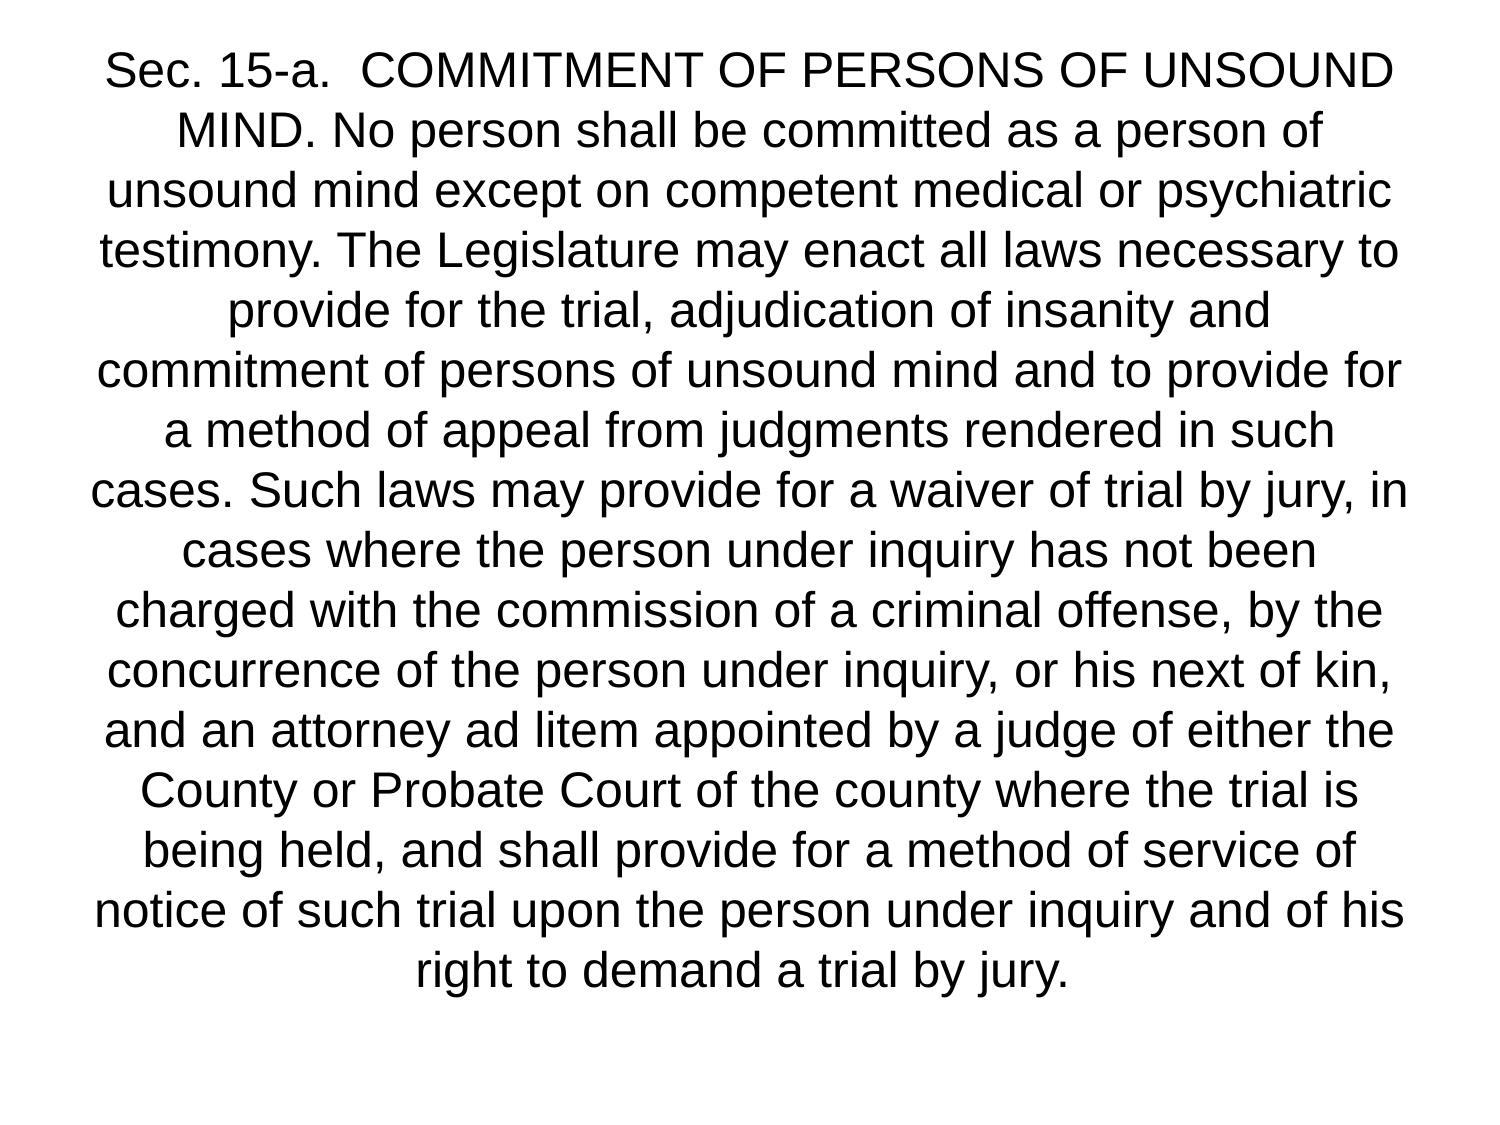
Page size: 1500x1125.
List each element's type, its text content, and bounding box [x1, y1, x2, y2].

title Sec. 15-a. COMMITMENT OF PERSONS OF UNSOUND MIND. No person shall be committed as a person of unsound mind except on competent medical or psychiatric testimony. The Legislature may enact all laws necessary to provide for the trial, adjudication of insanity and commitment of persons of unsound mind and to provide for a method of appeal from judgments rendered in such cases. Such laws may provide for a waiver of trial by jury, in cases where the person under inquiry has not been charged with the commission of a criminal offense, by the concurrence of the person under inquiry, or his next of kin, and an attorney ad litem appointed by a judge of either the County or Probate Court of the county where the trial is being held, and shall provide for a method of service of notice of such trial upon the person under inquiry and of his right to demand a trial by jury. [74, 44, 1426, 1051]
